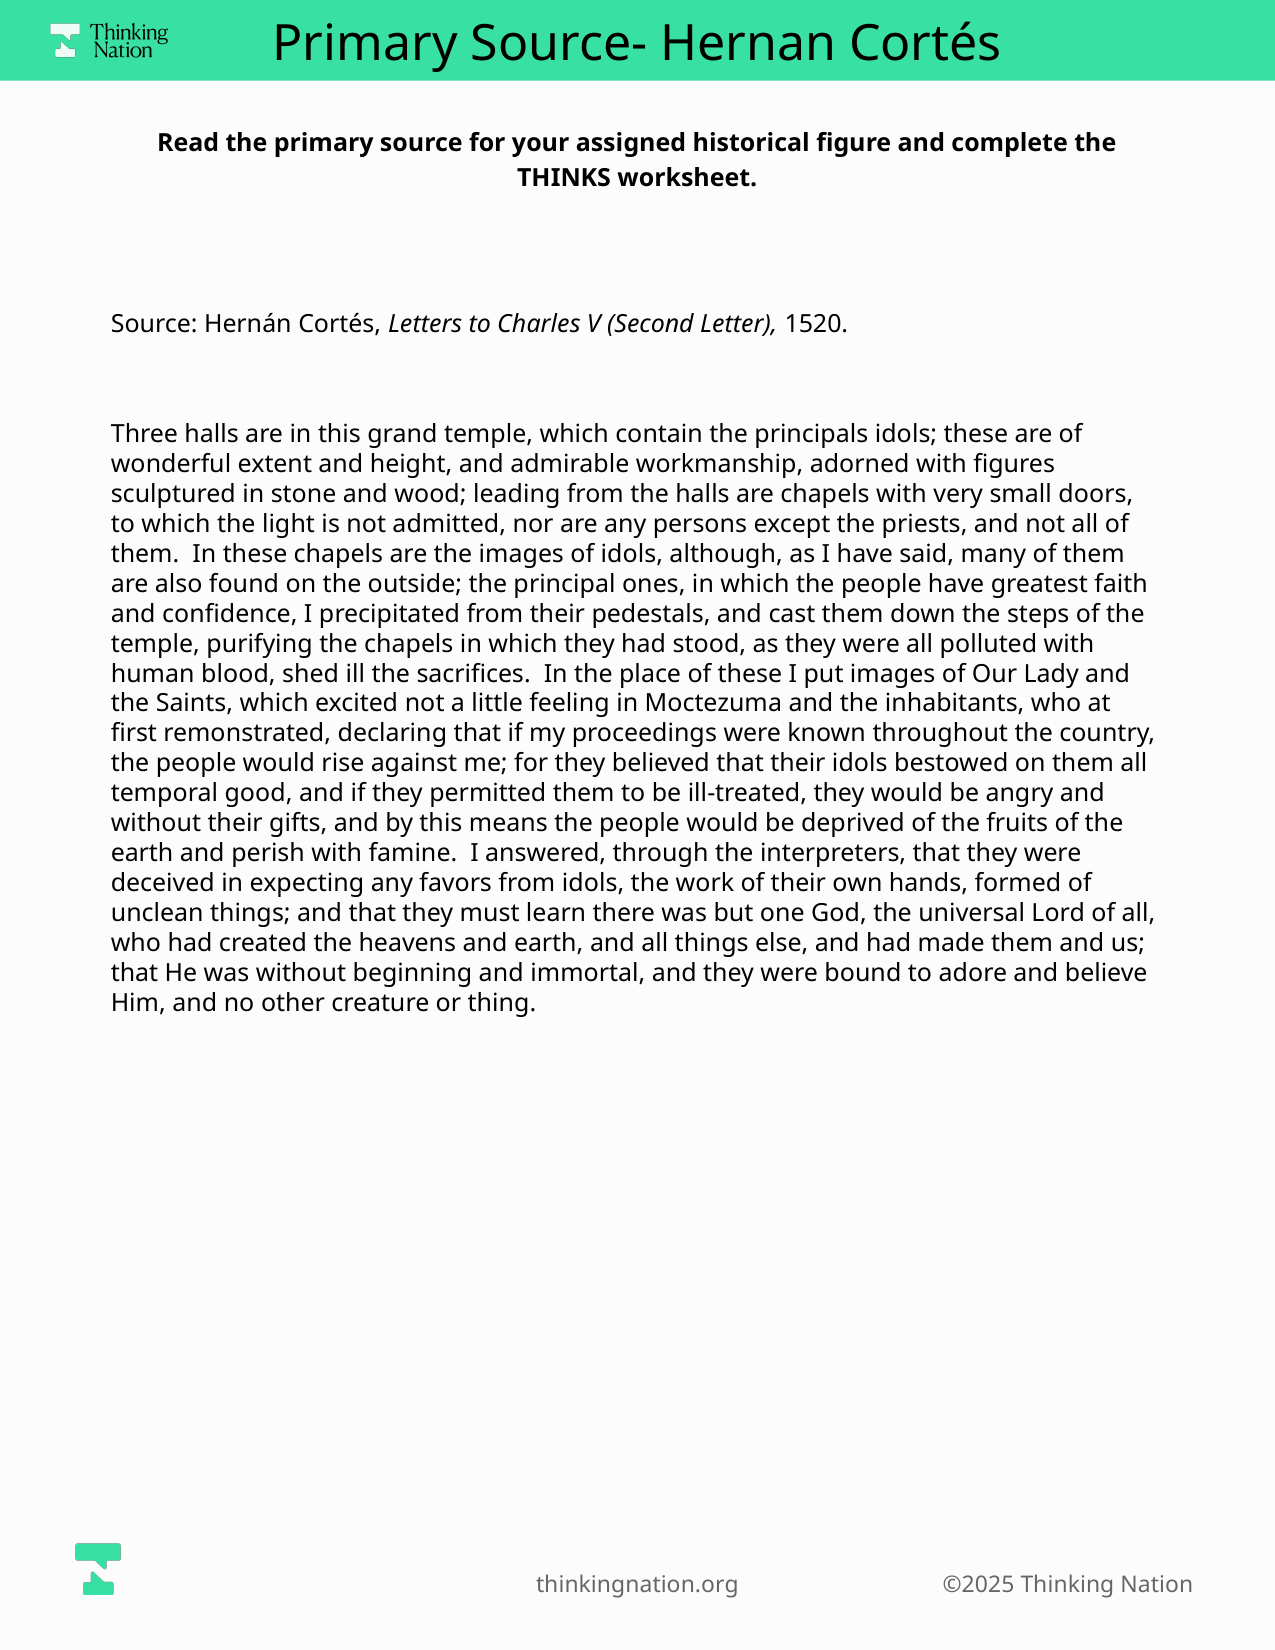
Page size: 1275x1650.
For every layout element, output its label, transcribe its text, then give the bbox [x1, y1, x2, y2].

text_box Source: Hernán Cortés, Letters to Charles V (Second Letter), 1520. Three halls are in this grand temple, which contain the principals idols; these are of wonderful extent and height, and admirable workmanship, adorned with figures sculptured in stone and wood; leading from the halls are chapels with very small doors, to which the light is not admitted, nor are any persons except the priests, and not all of them. In these chapels are the images of idols, although, as I have said, many of them are also found on the outside; the principal ones, in which the people have greatest faith and confidence, I precipitated from their pedestals, and cast them down the steps of the temple, purifying the chapels in which they had stood, as they were all polluted with human blood, shed ill the sacrifices. In the place of these I put images of Our Lady and the Saints, which excited not a little feeling in Moctezuma and the inhabitants, who at first remonstrated, declaring that if my proceedings were known throughout the country, the people would rise against me; for they believed that their idols bestowed on them all temporal good, and if they permitted them to be ill-treated, they would be angry and without their gifts, and by this means the people would be deprived of the fruits of the earth and perish with famine. I answered, through the interpreters, that they were deceived in expecting any favors from idols, the work of their own hands, formed of unclean things; and that they must learn there was but one God, the universal Lord of all, who had created the heavens and earth, and all things else, and had made them and us; that He was without beginning and immortal, and they were bound to adore and believe Him, and no other creature or thing. [95, 292, 1179, 1181]
text_box Primary Source- Hernan Cortés [0, 0, 1275, 81]
picture [62, 1533, 134, 1605]
text_box thinkingnation.org [486, 1553, 789, 1605]
text_box ©2025 Thinking Nation [907, 1553, 1210, 1605]
text_box Read the primary source for your assigned historical figure and complete the THINKS worksheet. [97, 107, 1178, 292]
picture [36, 12, 172, 69]
